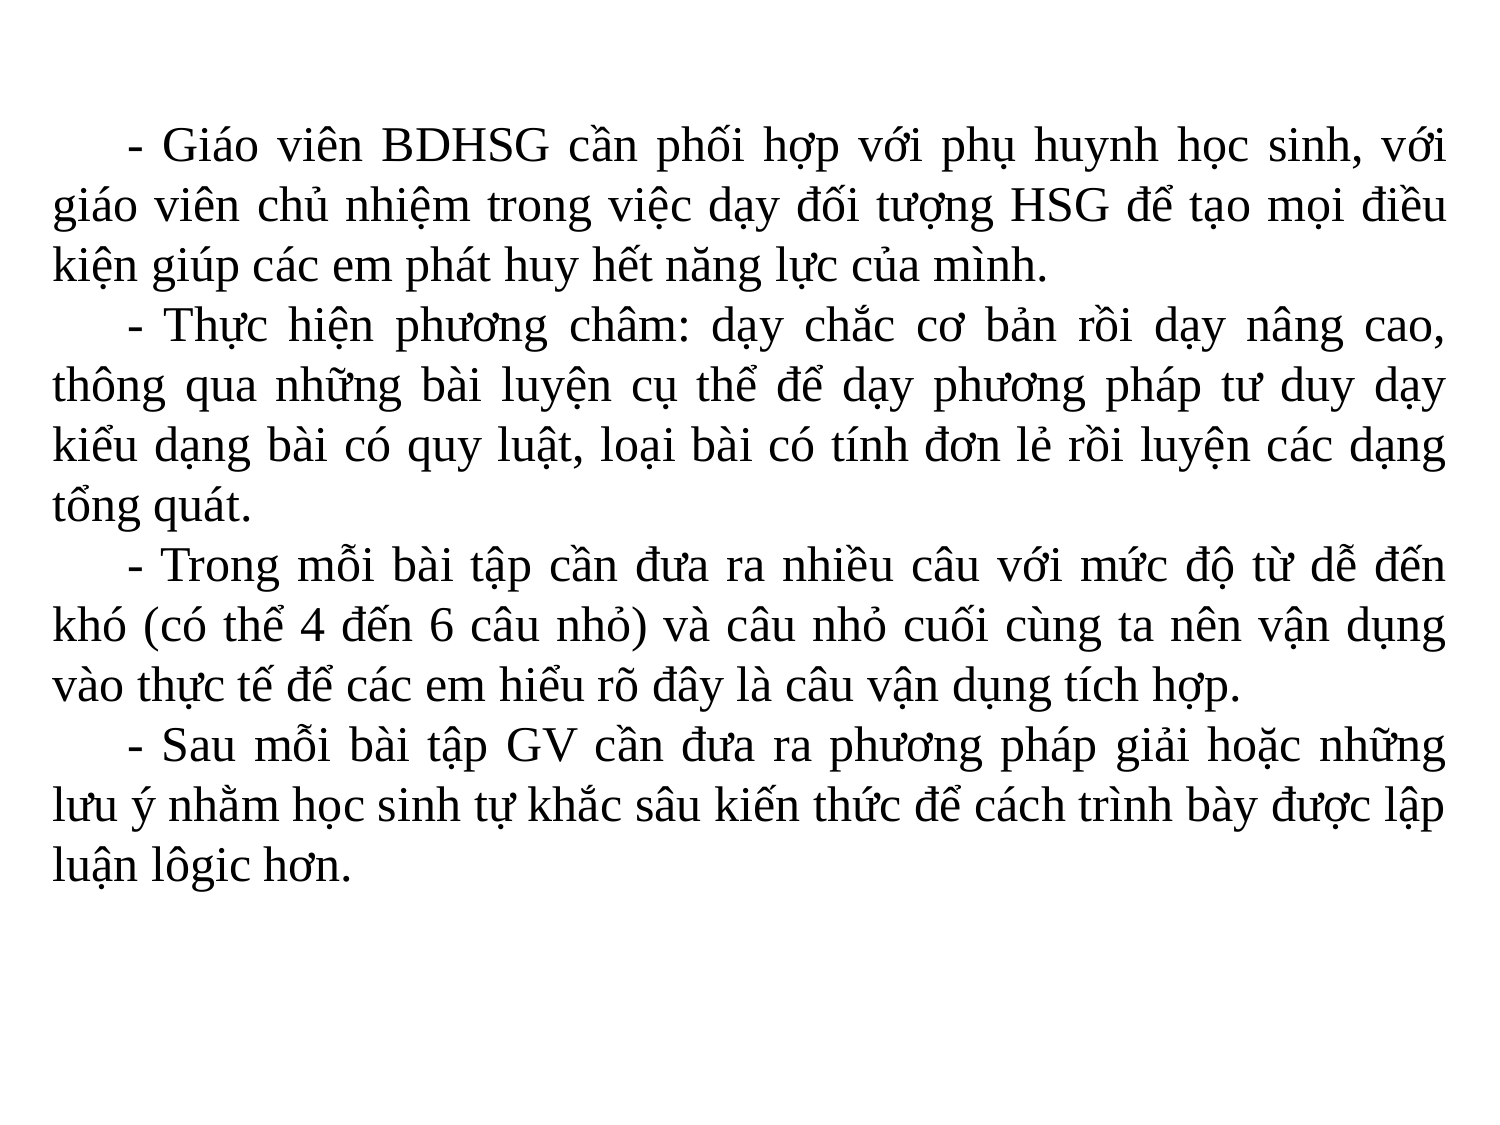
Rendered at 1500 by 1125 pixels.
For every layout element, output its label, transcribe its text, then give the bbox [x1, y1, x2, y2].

text_box - Giáo viên BDHSG cần phối hợp với phụ huynh học sinh, với giáo viên chủ nhiệm trong việc dạy đối tượng HSG để tạo mọi điều kiện giúp các em phát huy hết năng lực của mình. - Thực hiện phương châm: dạy chắc cơ bản rồi dạy nâng cao, thông qua những bài luyện cụ thể để dạy phương pháp tư duy dạy kiểu dạng bài có quy luật, loại bài có tính đơn lẻ rồi luyện các dạng tổng quát. - Trong mỗi bài tập cần đưa ra nhiều câu với mức độ từ dễ đến khó (có thể 4 đến 6 câu nhỏ) và câu nhỏ cuối cùng ta nên vận dụng vào thực tế để các em hiểu rõ đây là câu vận dụng tích hợp. - Sau mỗi bài tập GV cần đưa ra phương pháp giải hoặc những lưu ý nhằm học sinh tự khắc sâu kiến thức để cách trình bày được lập luận lôgic hơn. [37, 103, 1463, 899]
